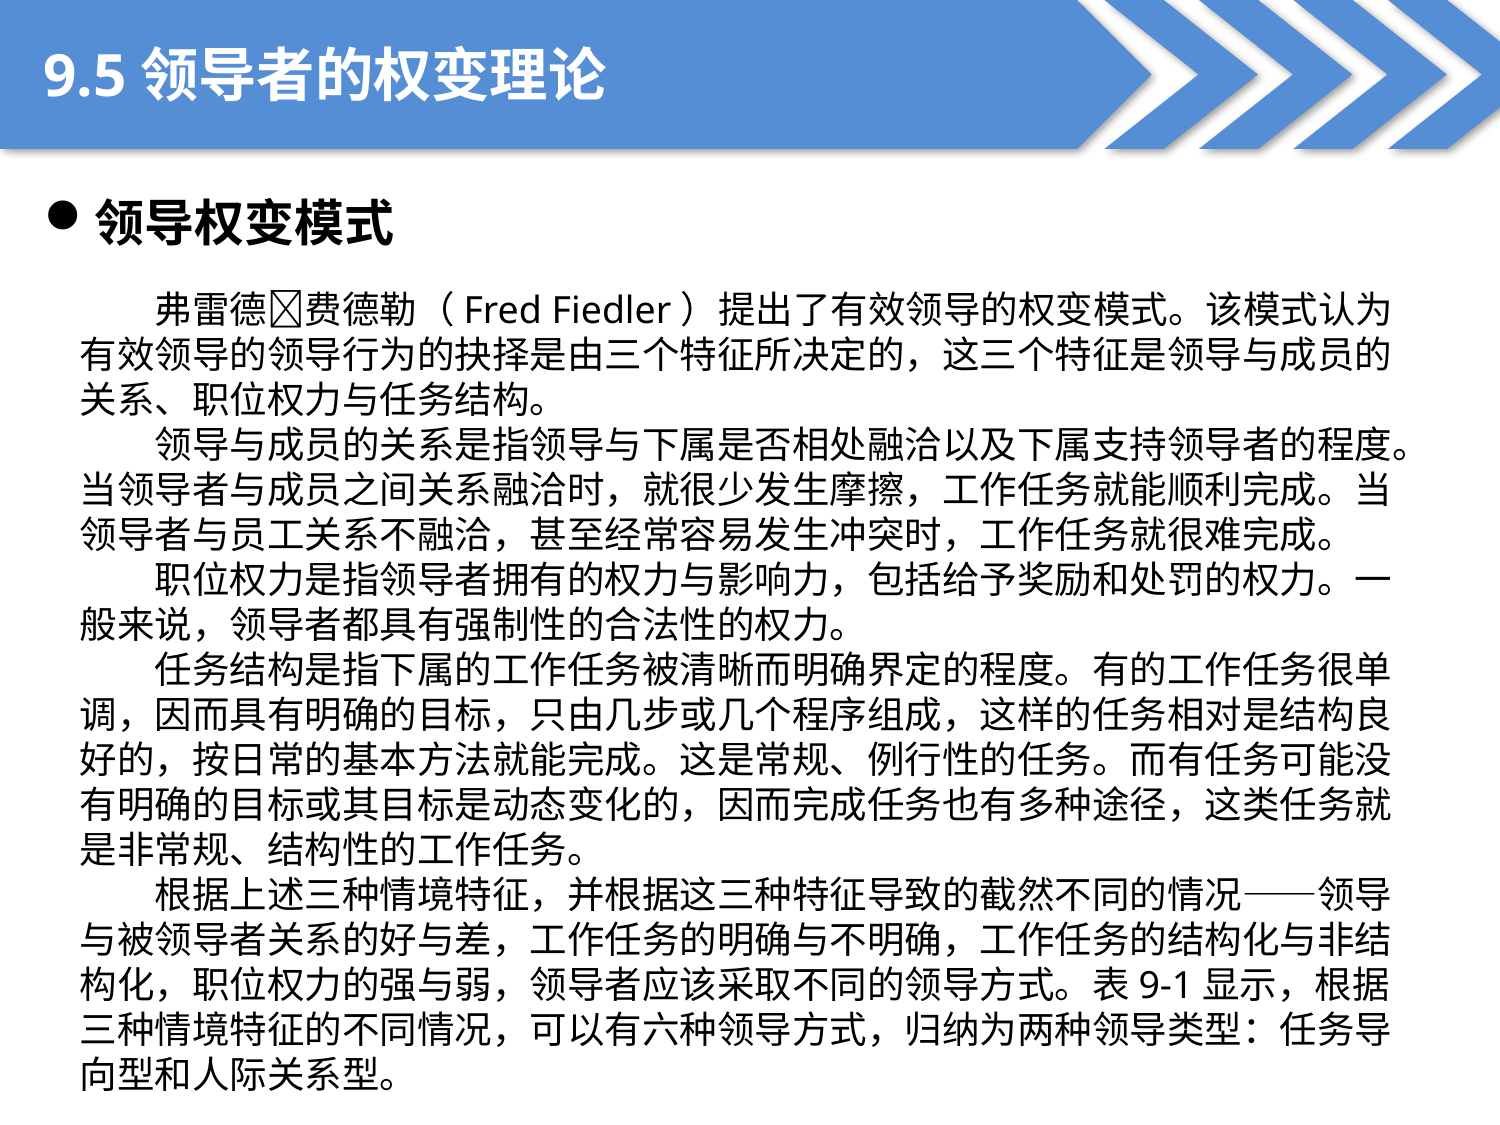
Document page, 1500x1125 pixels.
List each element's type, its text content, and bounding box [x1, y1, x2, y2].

text_box 9.5领导者的权变理论 [28, 30, 622, 116]
text_box 领导权变模式 [29, 184, 538, 260]
text_box 弗雷德费德勒（Fred Fiedler）提出了有效领导的权变模式。该模式认为有效领导的领导行为的抉择是由三个特征所决定的，这三个特征是领导与成员的关系、职位权力与任务结构。 领导与成员的关系是指领导与下属是否相处融洽以及下属支持领导者的程度。当领导者与成员之间关系融洽时，就很少发生摩擦，工作任务就能顺利完成。当领导者与员工关系不融洽，甚至经常容易发生冲突时，工作任务就很难完成。 职位权力是指领导者拥有的权力与影响力，包括给予奖励和处罚的权力。一般来说，领导者都具有强制性的合法性的权力。 任务结构是指下属的工作任务被清晰而明确界定的程度。有的工作任务很单调，因而具有明确的目标，只由几步或几个程序组成，这样的任务相对是结构良好的，按日常的基本方法就能完成。这是常规、例行性的任务。而有任务可能没有明确的目标或其目标是动态变化的，因而完成任务也有多种途径，这类任务就是非常规、结构性的工作任务。 根据上述三种情境特征，并根据这三种特征导致的截然不同的情况——领导与被领导者关系的好与差，工作任务的明确与不明确，工作任务的结构化与非结构化，职位权力的强与弱，领导者应该采取不同的领导方式。表9-1显示，根据三种情境特征的不同情况，可以有六种领导方式，归纳为两种领导类型：任务导向型和人际关系型。 [64, 278, 1436, 1104]
